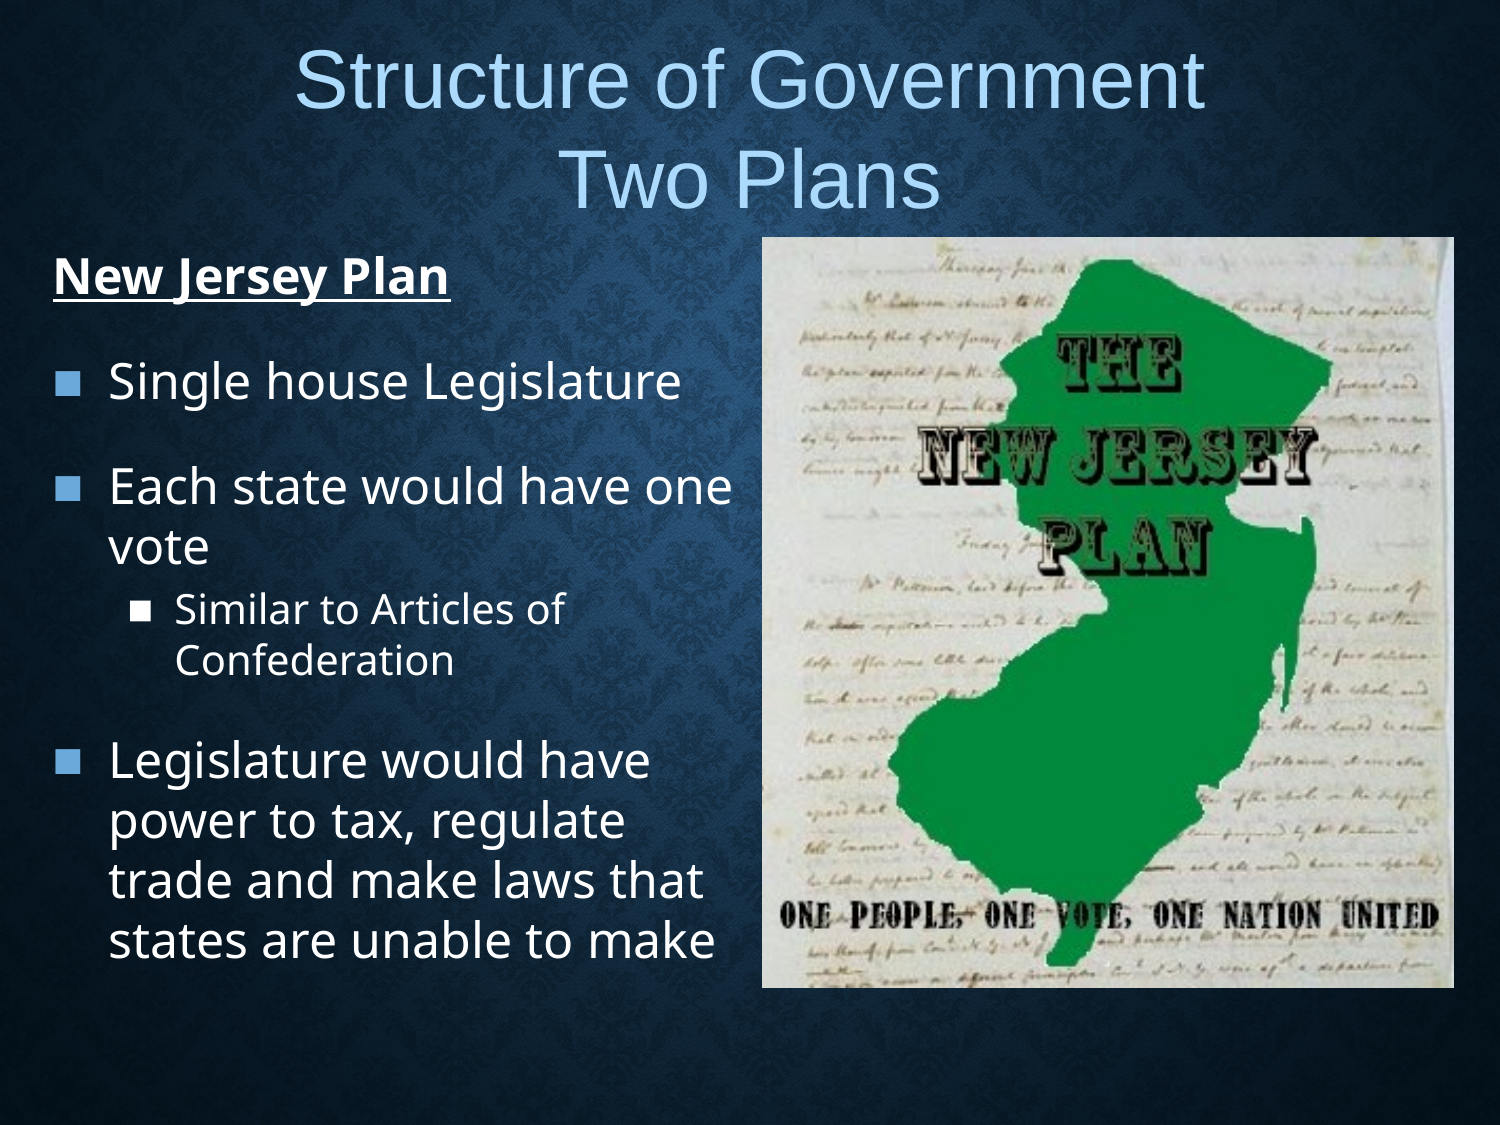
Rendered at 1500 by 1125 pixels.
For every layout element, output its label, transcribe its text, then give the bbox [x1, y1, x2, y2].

picture [761, 236, 1454, 988]
text_box Structure of Government Two Plans [74, 49, 1425, 200]
list New Jersey Plan Single house Legislature Each state would have one vote Similar to Articles of Confederation Legislature would have power to tax, regulate trade and make laws that states are unable to make [37, 237, 763, 1075]
